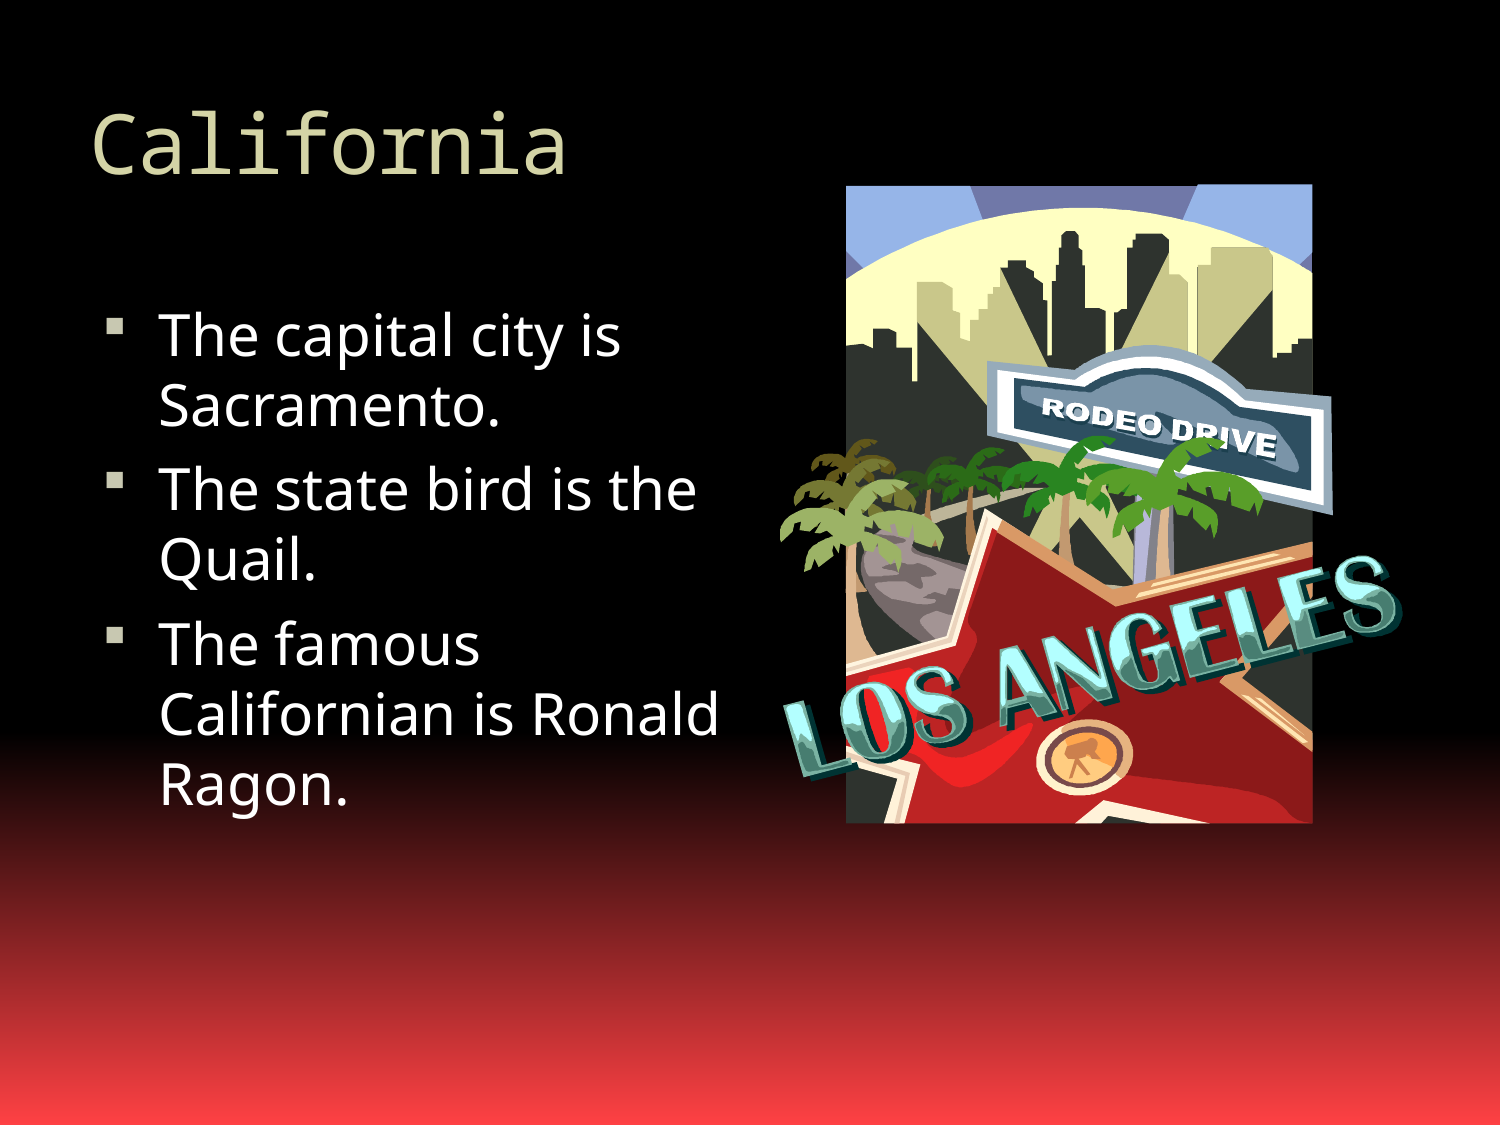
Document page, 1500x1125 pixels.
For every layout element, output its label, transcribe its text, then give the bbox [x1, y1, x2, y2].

title California [75, 83, 1425, 234]
list The capital city is Sacramento. The state bird is the Quail. The famous Californian is Ronald Ragon. [76, 290, 739, 1033]
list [774, 174, 1413, 834]
